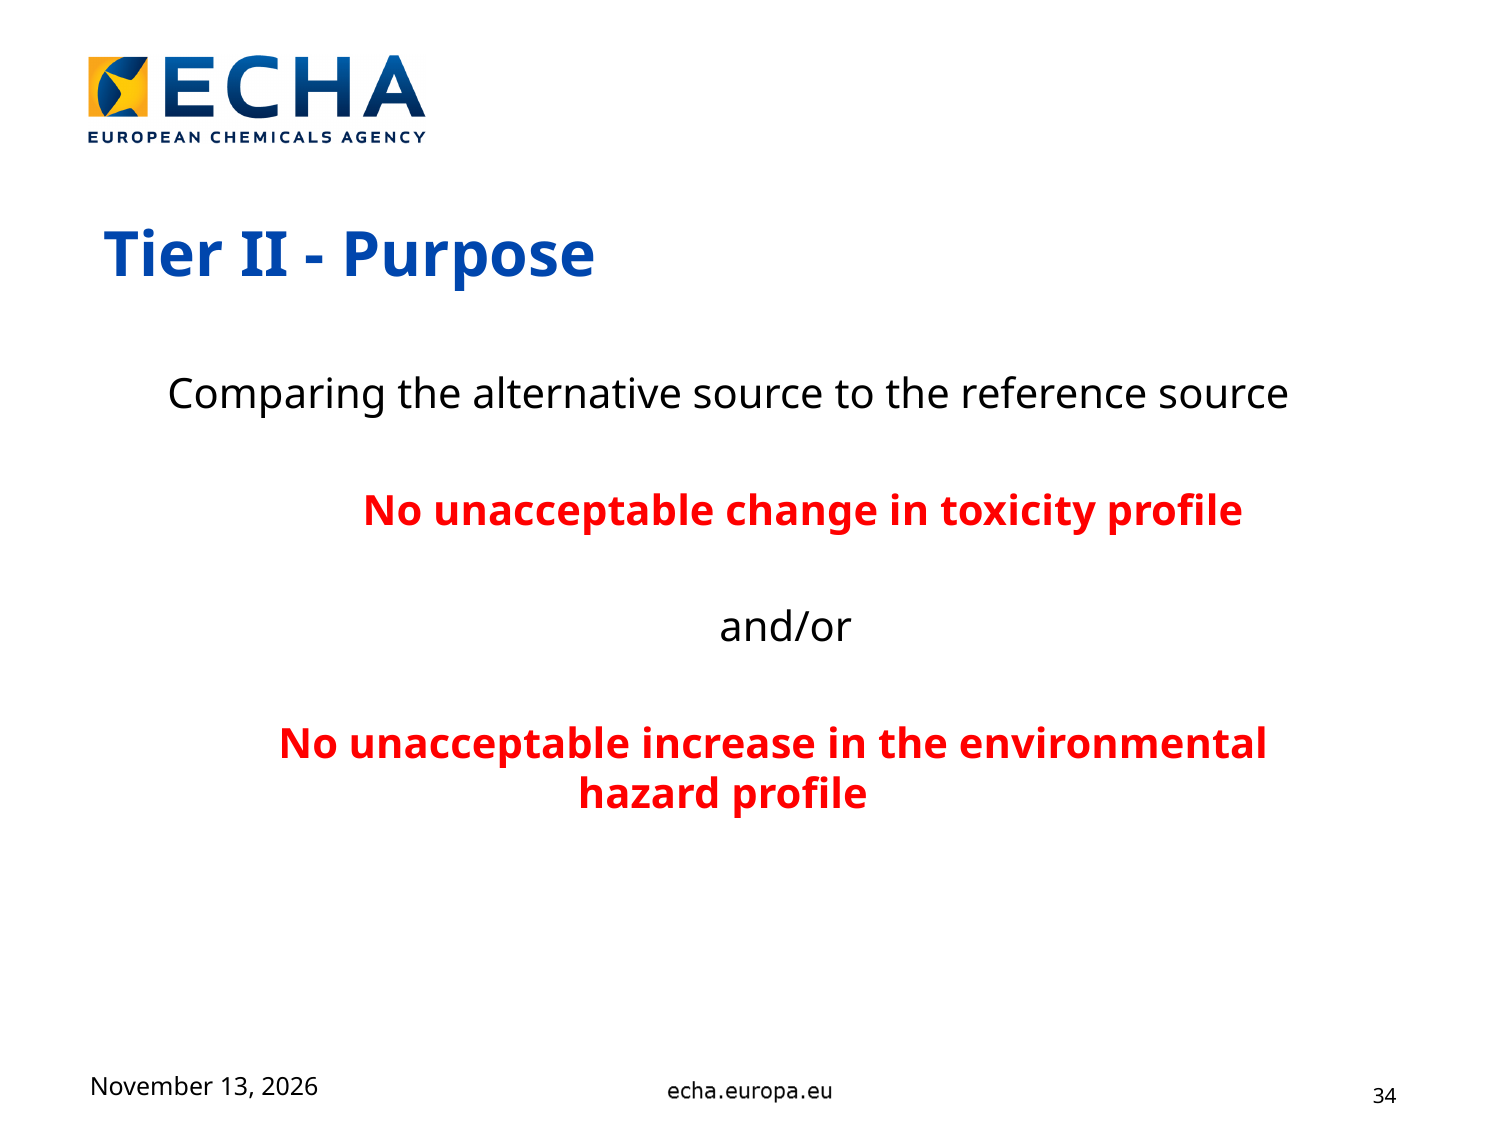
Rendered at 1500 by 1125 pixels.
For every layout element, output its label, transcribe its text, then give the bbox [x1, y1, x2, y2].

list Comparing the alternative source to the reference source No unacceptable change in toxicity profile and/or No unacceptable increase in the environmental hazard profile [29, 315, 1353, 1024]
text_box 9 October 2014 [75, 1063, 425, 1125]
list Tier II - Purpose [88, 206, 1412, 296]
picture [88, 54, 426, 144]
slide_number 34 [1174, 1074, 1412, 1125]
picture [620, 1070, 880, 1125]
